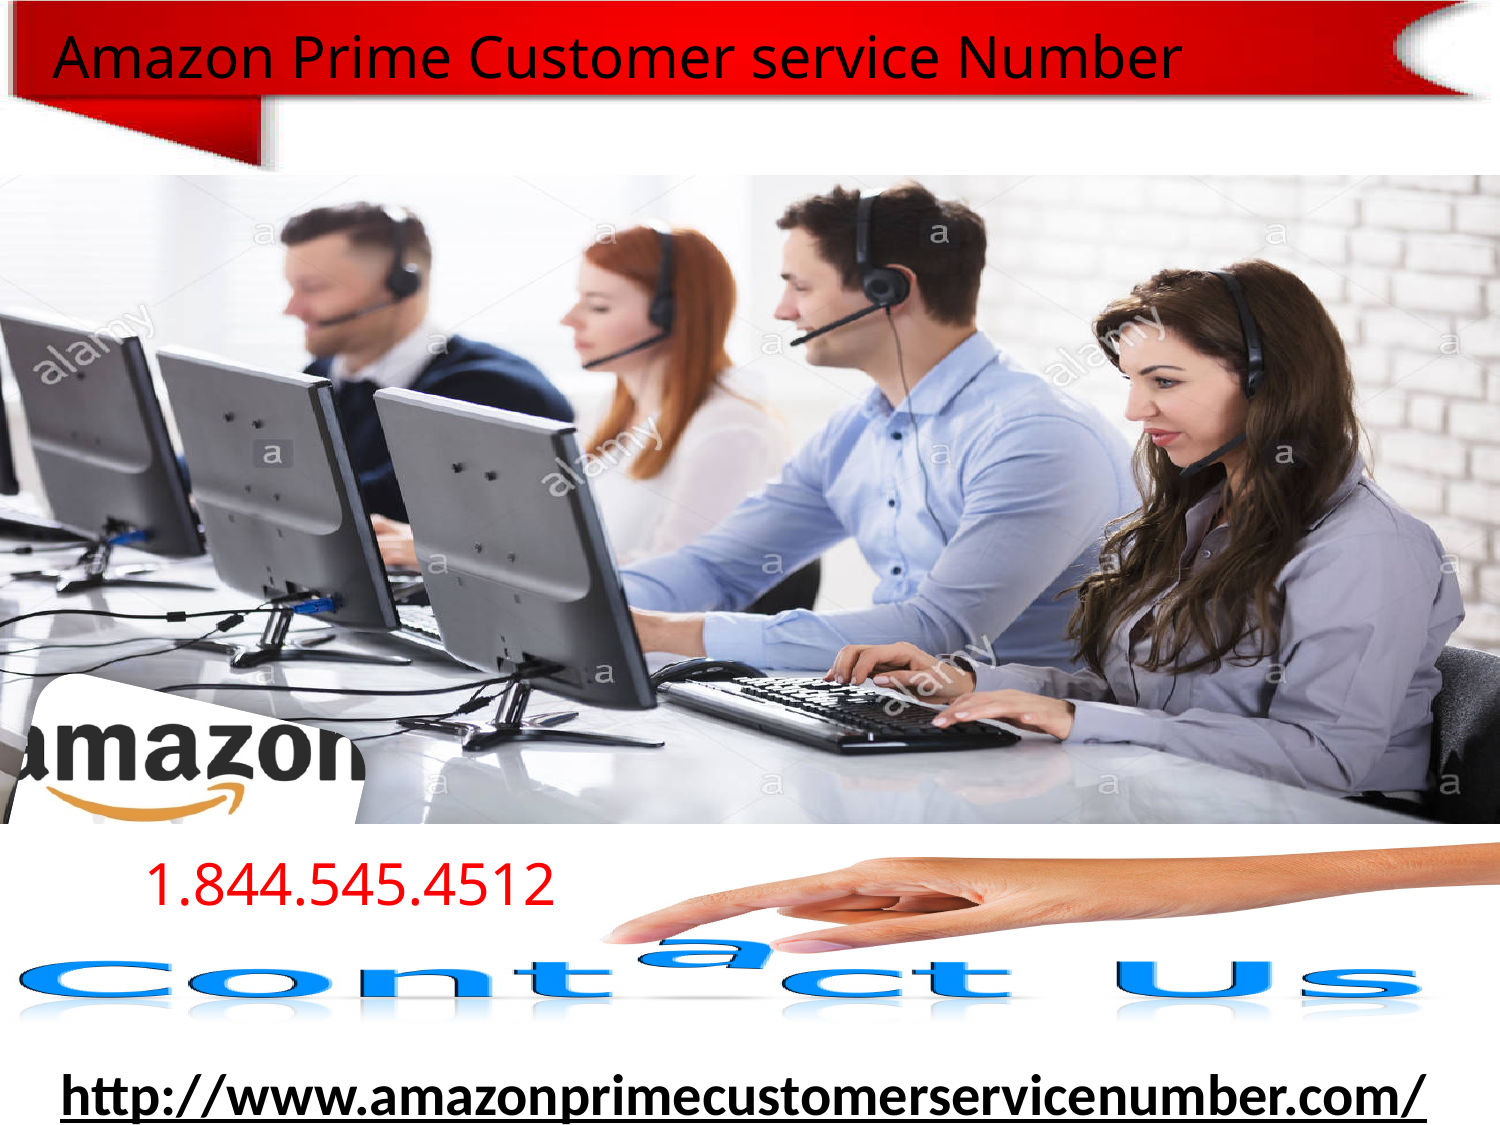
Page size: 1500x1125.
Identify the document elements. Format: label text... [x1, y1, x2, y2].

picture [0, 0, 1500, 1051]
text_box http://www.amazonprimecustomerservicenumber.com/ [0, 1057, 1500, 1125]
